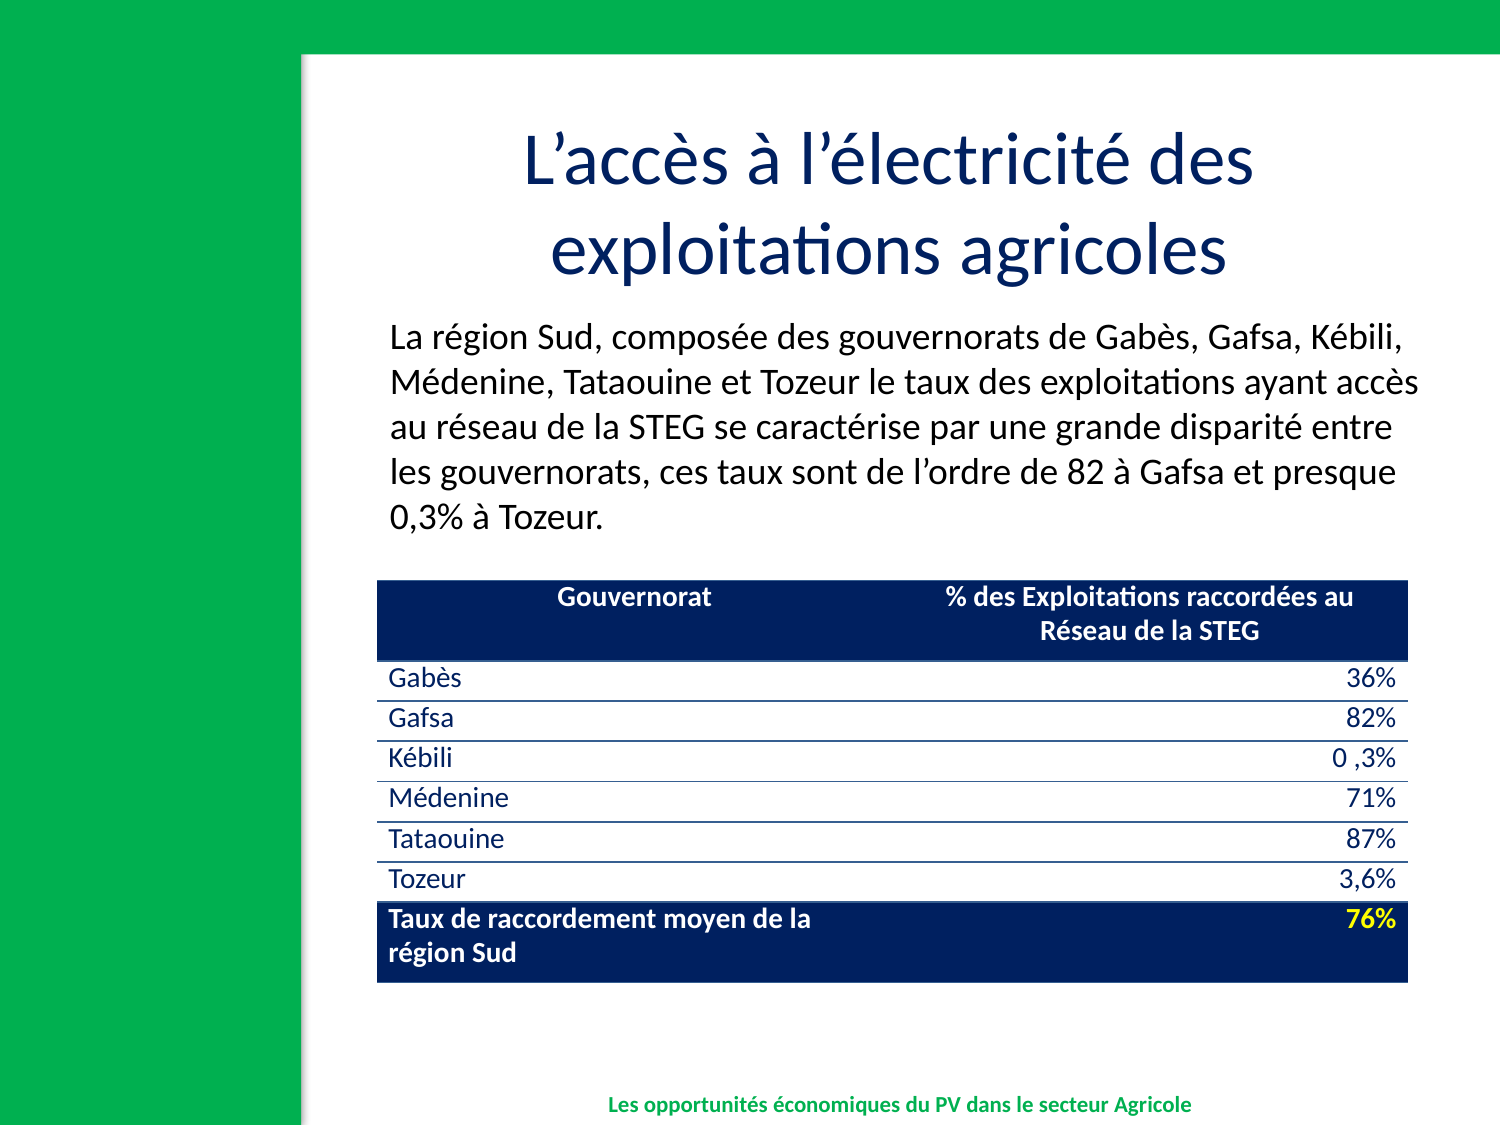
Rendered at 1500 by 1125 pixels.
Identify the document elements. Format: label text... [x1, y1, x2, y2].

table_header Gouvernorat [377, 581, 892, 660]
table_cell 0 ,3% [892, 742, 1408, 781]
table_cell 82% [892, 702, 1408, 740]
text_box L’accès à l’électricité des exploitations agricoles [371, 101, 1408, 196]
text_box La région Sud, composée des gouvernorats de Gabès, Gafsa, Kébili, Médenine, Tataouine et Tozeur le taux des exploitations ayant accès au réseau de la STEG se caractérise par une grande disparité entre les gouvernorats, ces taux sont de l’ordre de 82 à Gafsa et presque 0,3% à Tozeur. [375, 304, 1459, 545]
table_header % des Exploitations raccordées au Réseau de la STEG [892, 581, 1408, 660]
table_cell Kébili [377, 742, 892, 781]
table_cell Tozeur [377, 863, 892, 901]
table_cell Médenine [377, 782, 892, 821]
table_cell 36% [892, 662, 1408, 700]
table_cell 3,6% [892, 863, 1408, 901]
table_cell Gabès [377, 662, 892, 700]
table_cell 71% [892, 782, 1408, 821]
table_cell 76% [892, 903, 1408, 982]
table_cell Taux de raccordement moyen de la région Sud [377, 903, 892, 982]
table_cell 87% [892, 823, 1408, 861]
table_cell Tataouine [377, 823, 892, 861]
table_cell Gafsa [377, 702, 892, 740]
